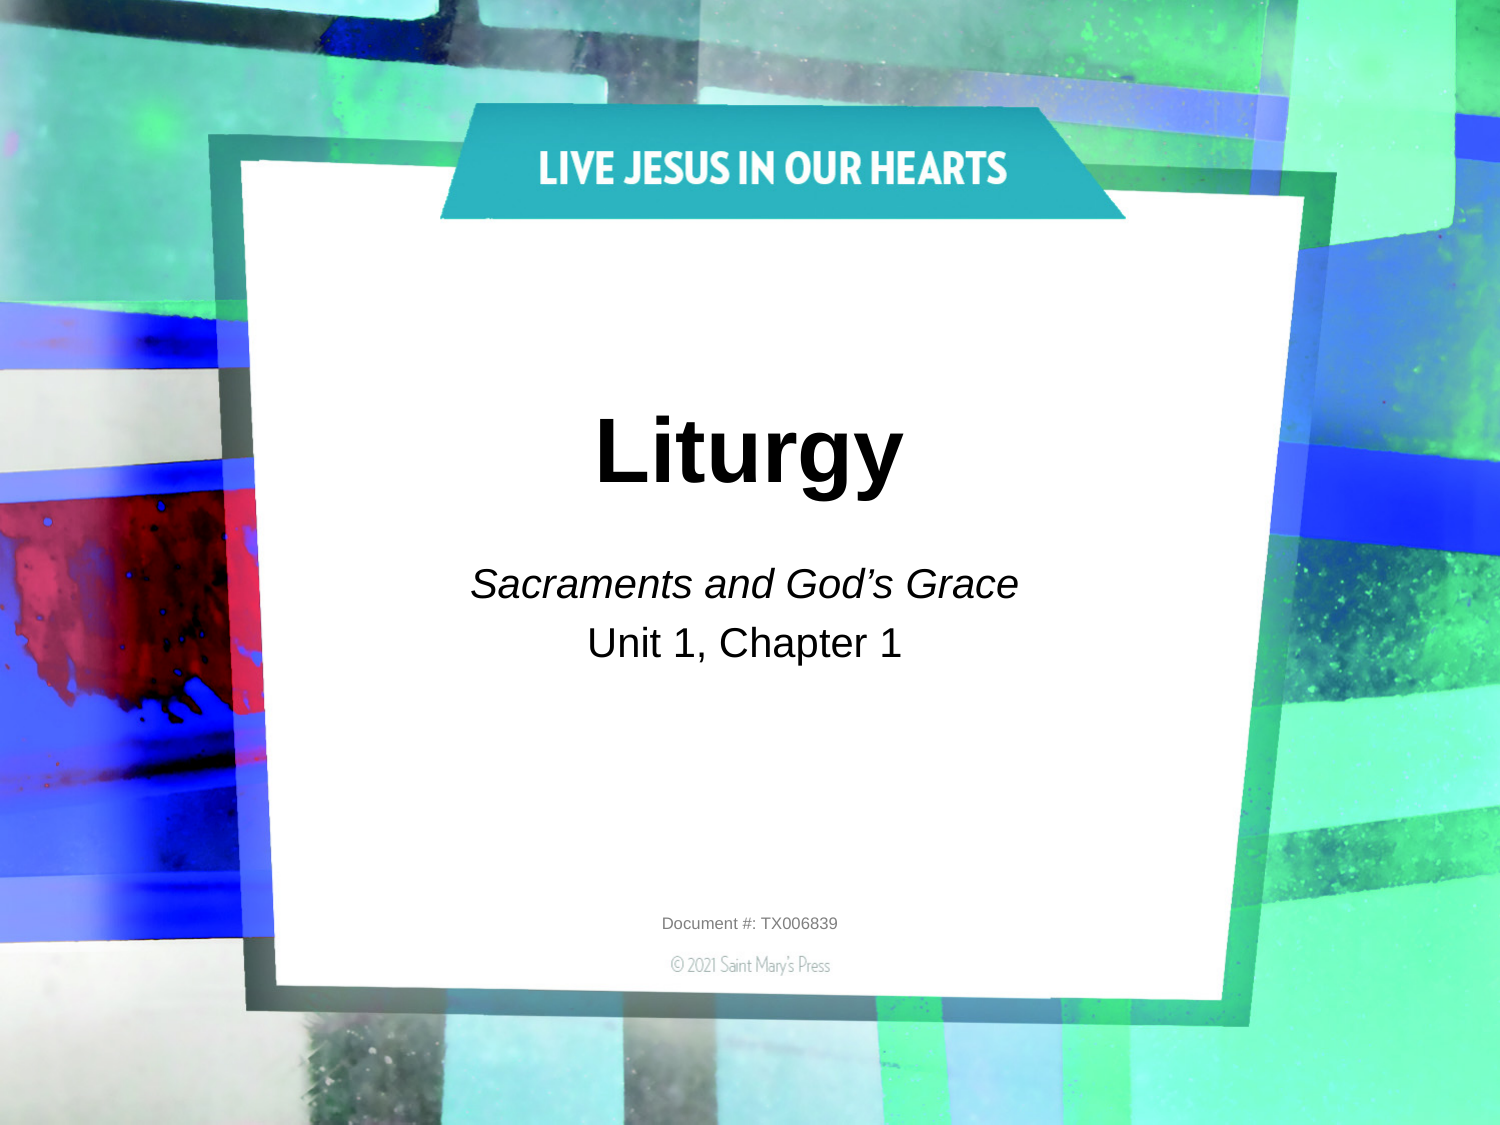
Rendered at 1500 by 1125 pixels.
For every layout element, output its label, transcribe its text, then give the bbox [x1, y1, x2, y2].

picture [0, 933, 1500, 1125]
text_box Document #: TX006839 [0, 912, 1500, 933]
text_box Sacraments and God’s Grace Unit 1, Chapter 1 [0, 549, 1495, 713]
picture [0, 0, 1500, 324]
title Liturgy [0, 324, 1500, 567]
picture [0, 567, 1500, 912]
